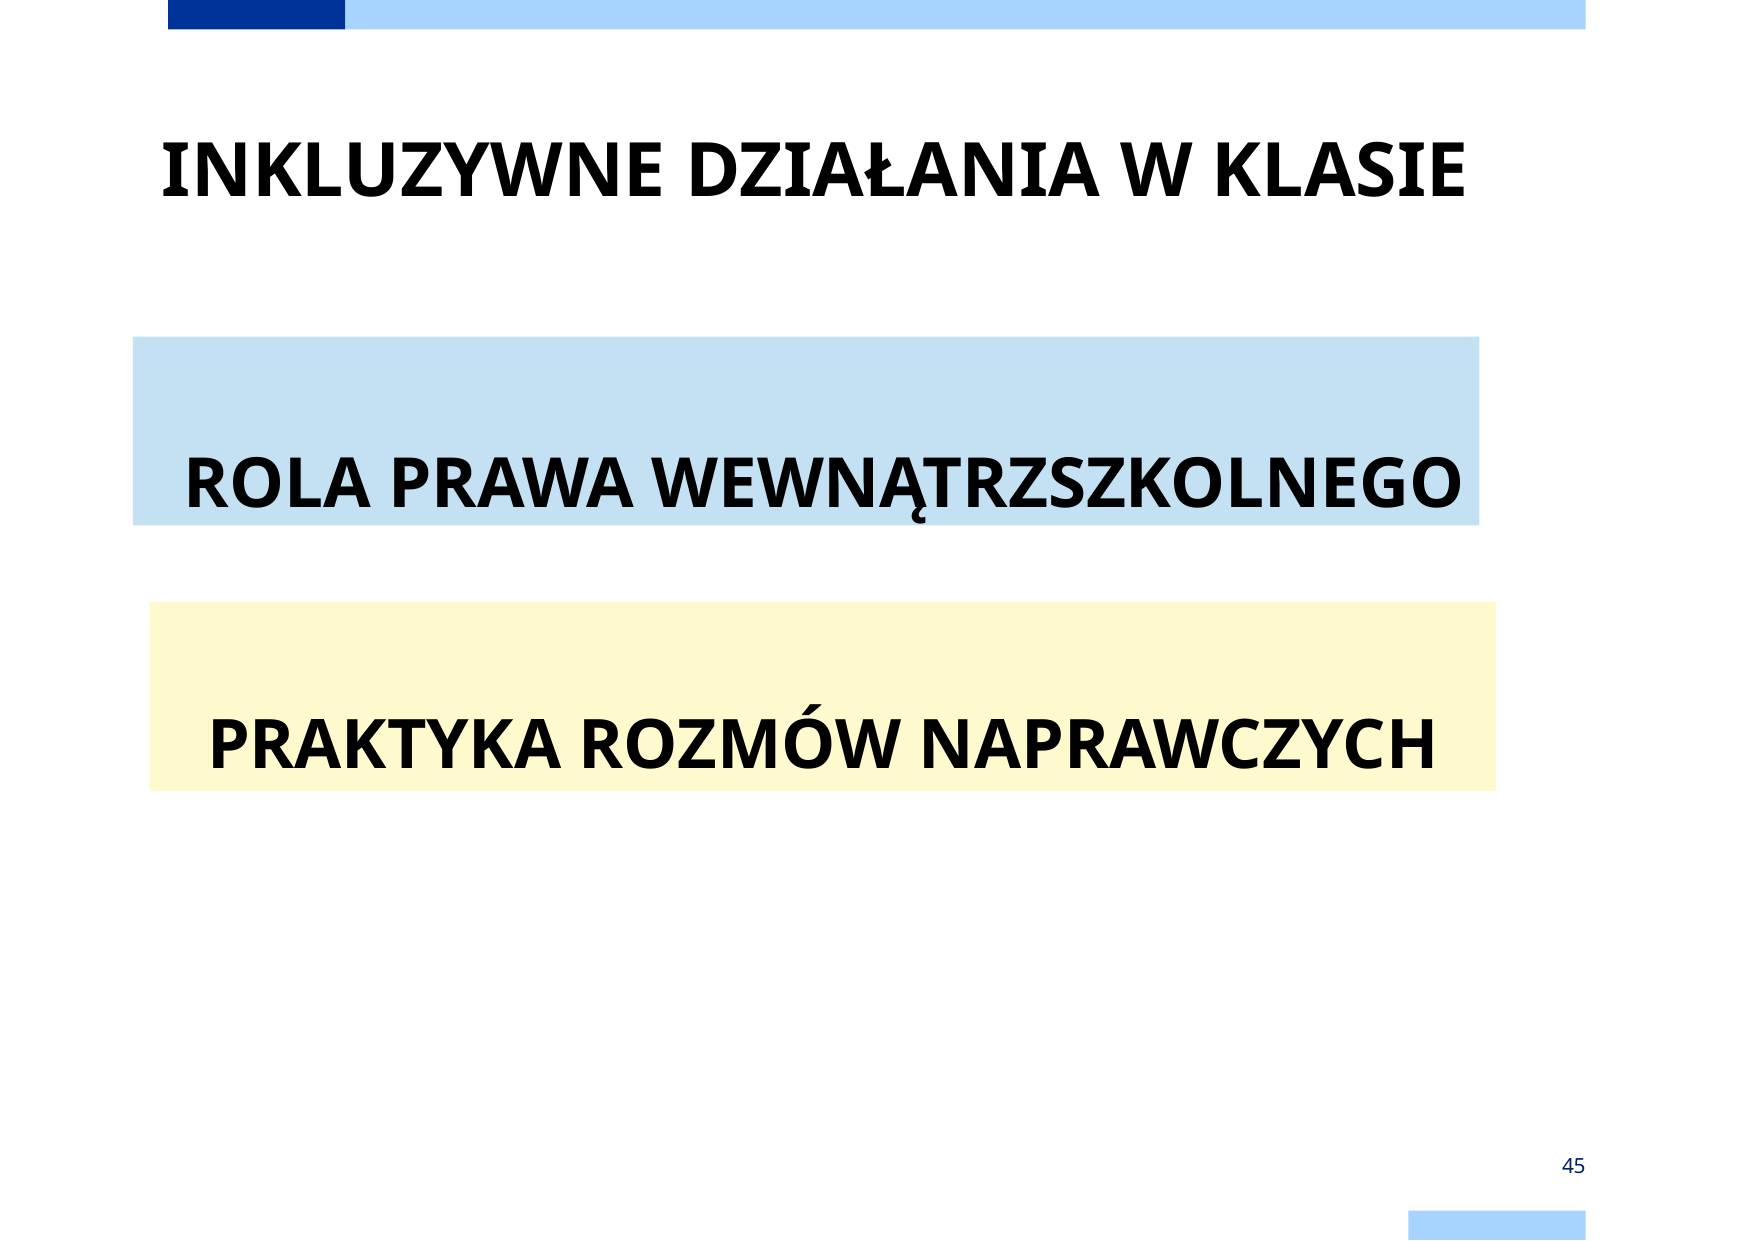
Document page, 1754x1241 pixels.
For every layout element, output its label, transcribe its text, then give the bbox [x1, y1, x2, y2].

text_box PRAKTYKA ROZMÓW NAPRAWCZYCH [149, 602, 1497, 792]
text_box INKLUZYWNE DZIAŁANIA W KLASIE [45, 87, 1606, 246]
list ROLA PRAWA WEWNĄTRZSZKOLNEGO [132, 336, 1480, 526]
slide_number 45 [1408, 1151, 1586, 1182]
